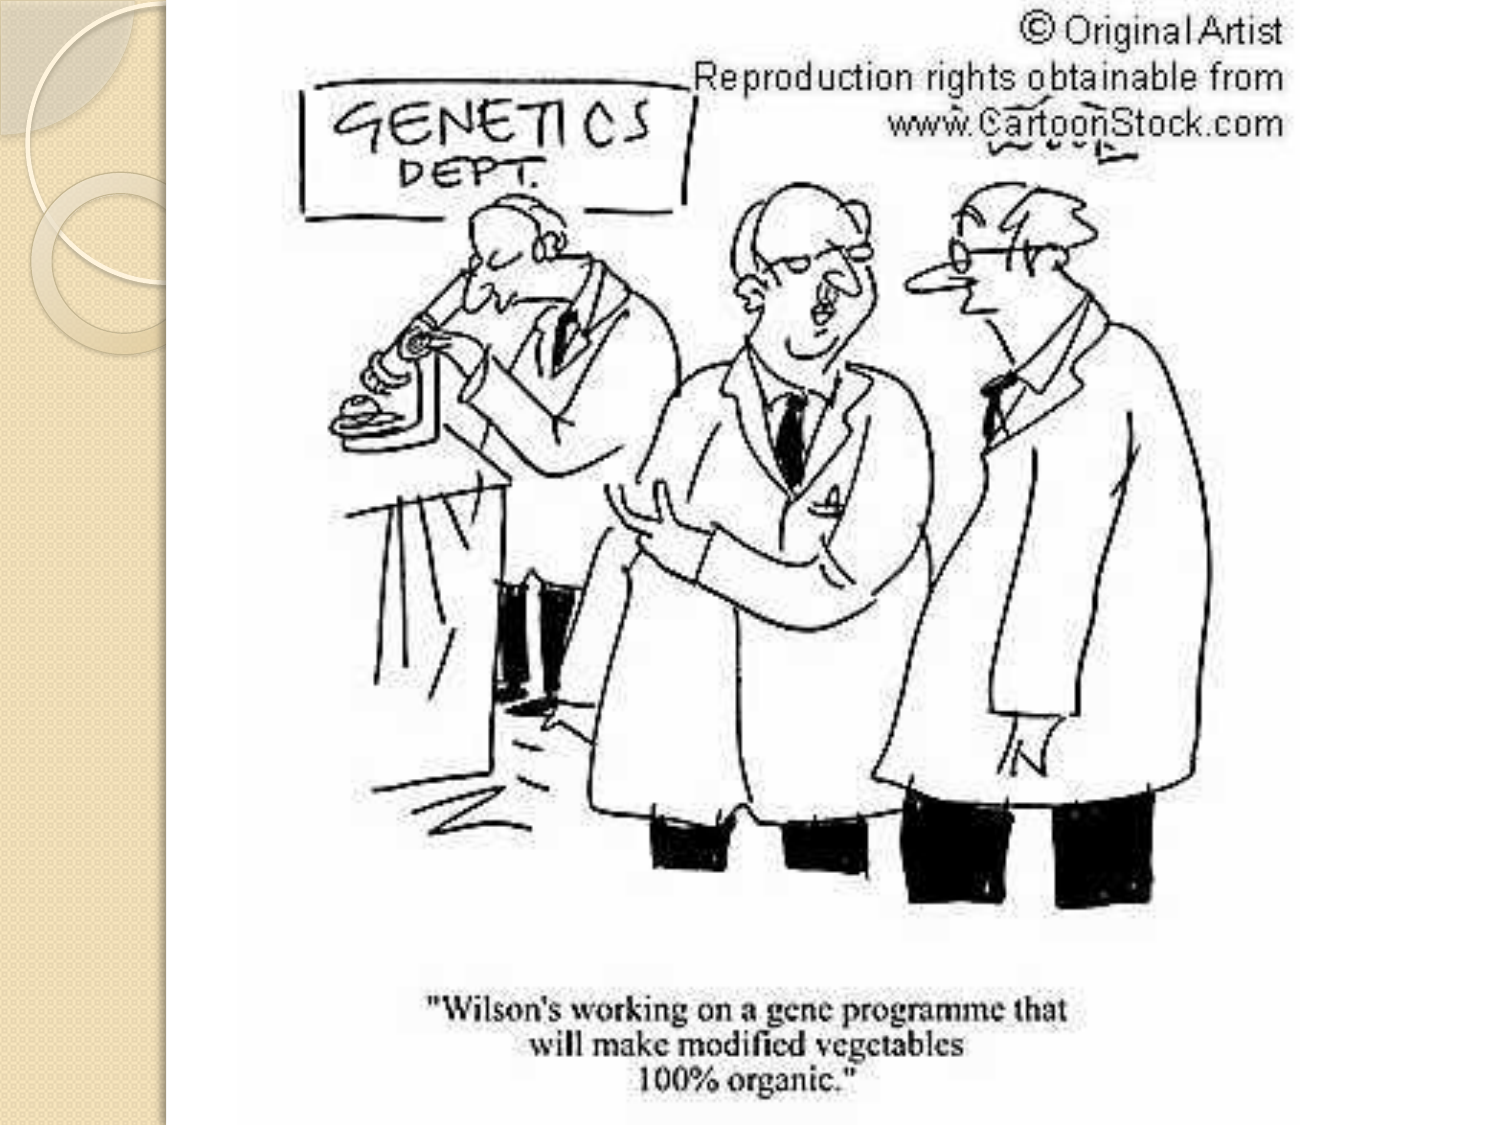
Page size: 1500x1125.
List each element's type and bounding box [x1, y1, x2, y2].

picture [237, 0, 1301, 1125]
